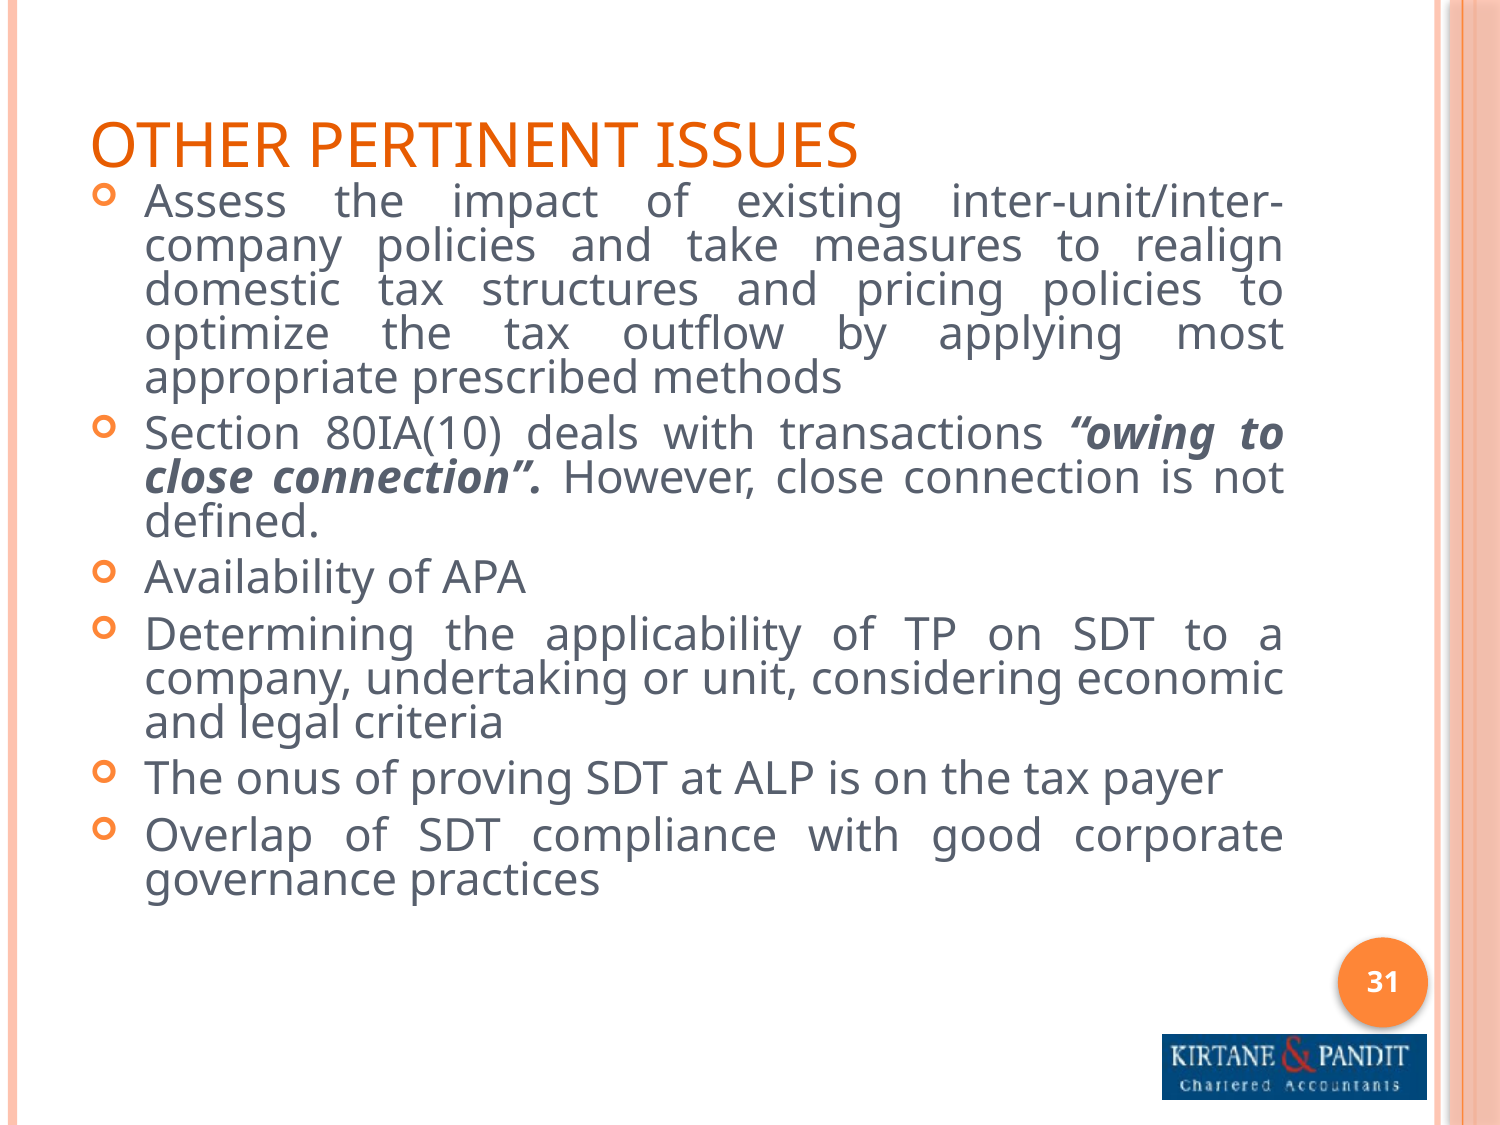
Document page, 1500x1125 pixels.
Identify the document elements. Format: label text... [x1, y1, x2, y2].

text_box Other Pertinent Issues [75, 45, 1300, 188]
slide_number 31 [1333, 940, 1434, 1027]
list Assess the impact of existing inter-unit/inter-company policies and take measures to realign domestic tax structures and pricing policies to optimize the tax outflow by applying most appropriate prescribed methods Section 80IA(10) deals with transactions “owing to close connection”. However, close connection is not defined. Availability of APA Determining the applicability of TP on SDT to a company, undertaking or unit, considering economic and legal criteria The onus of proving SDT at ALP is on the tax payer Overlap of SDT compliance with good corporate governance practices [75, 188, 1300, 1062]
picture [1162, 1034, 1427, 1100]
footer [825, 950, 1425, 1098]
